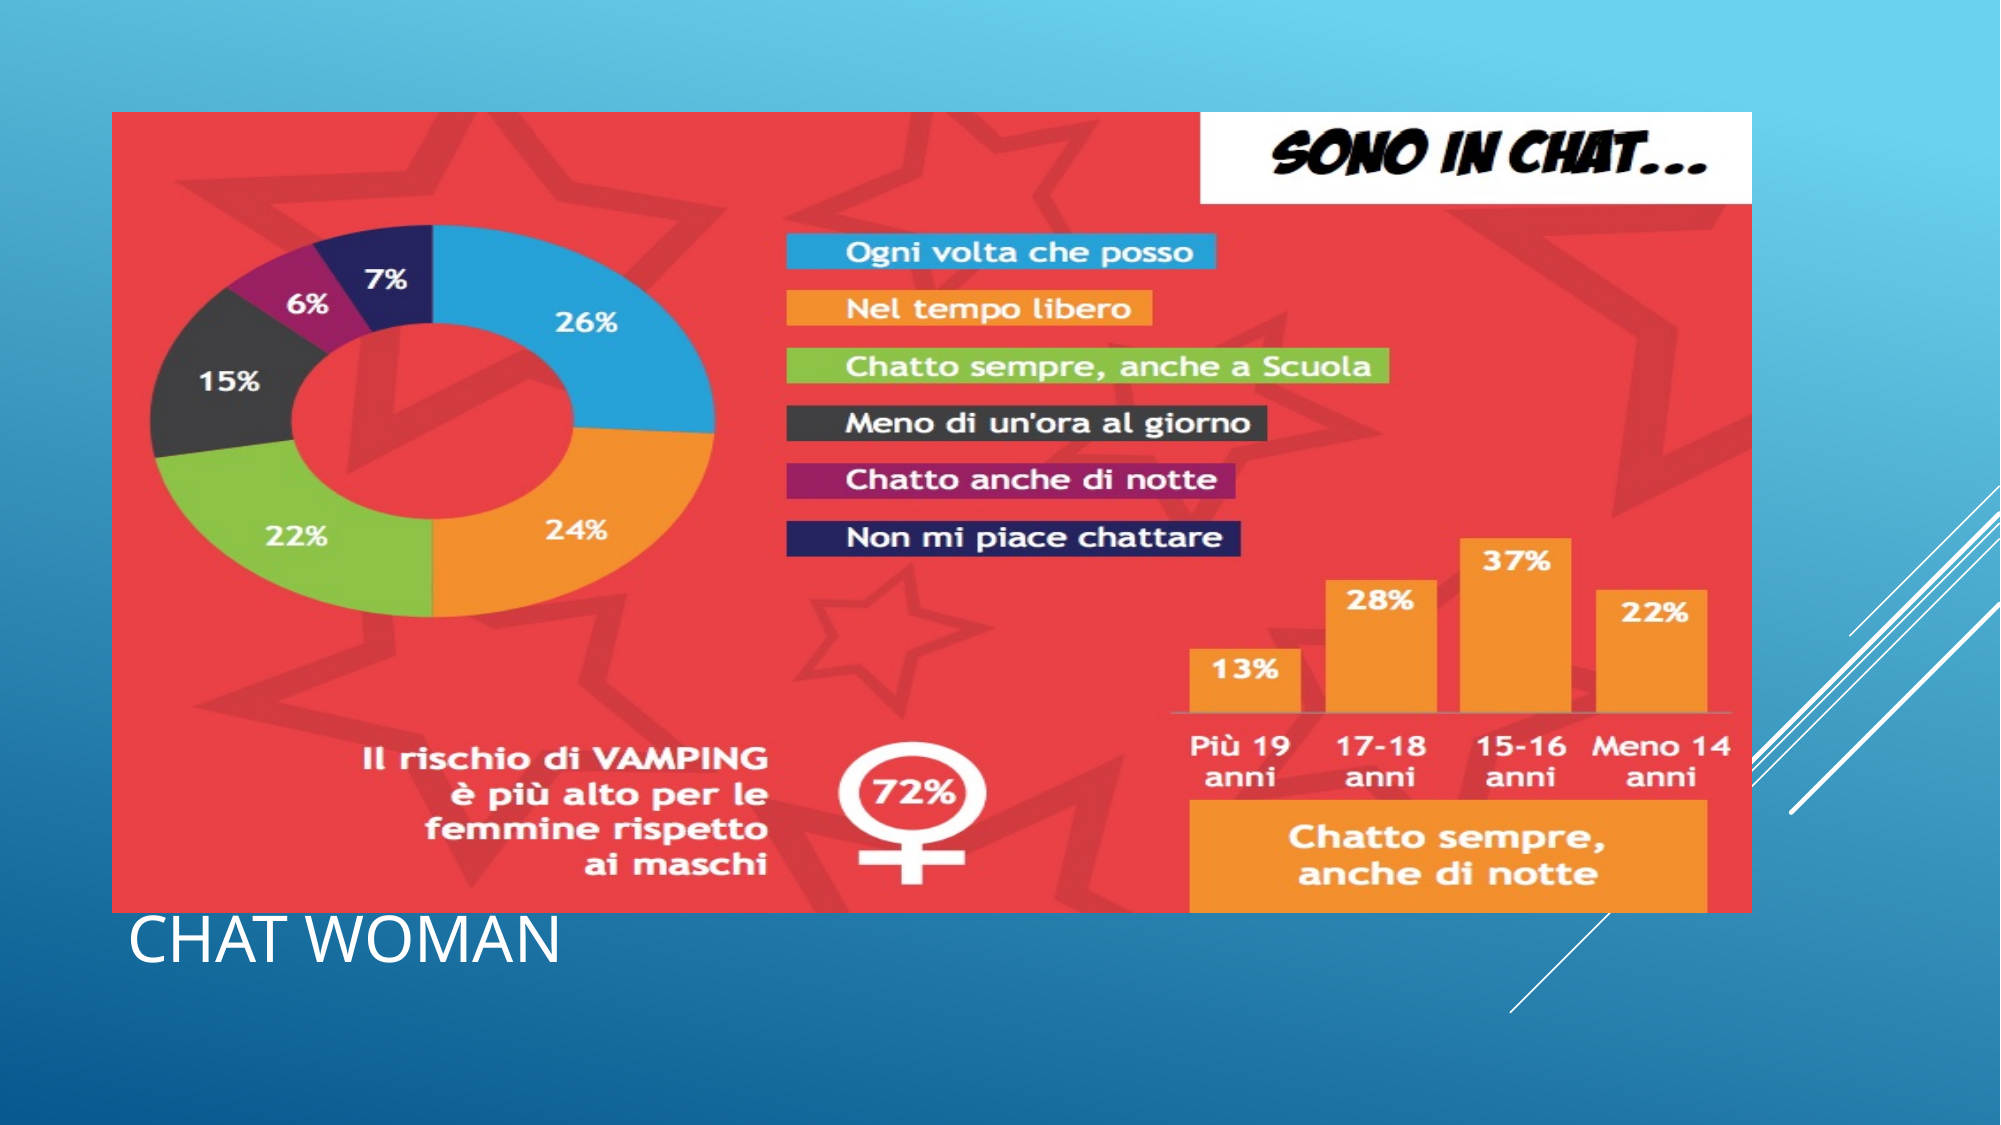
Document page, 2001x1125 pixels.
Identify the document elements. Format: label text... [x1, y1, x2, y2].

title chat woman [112, 913, 1513, 984]
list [111, 112, 1752, 913]
